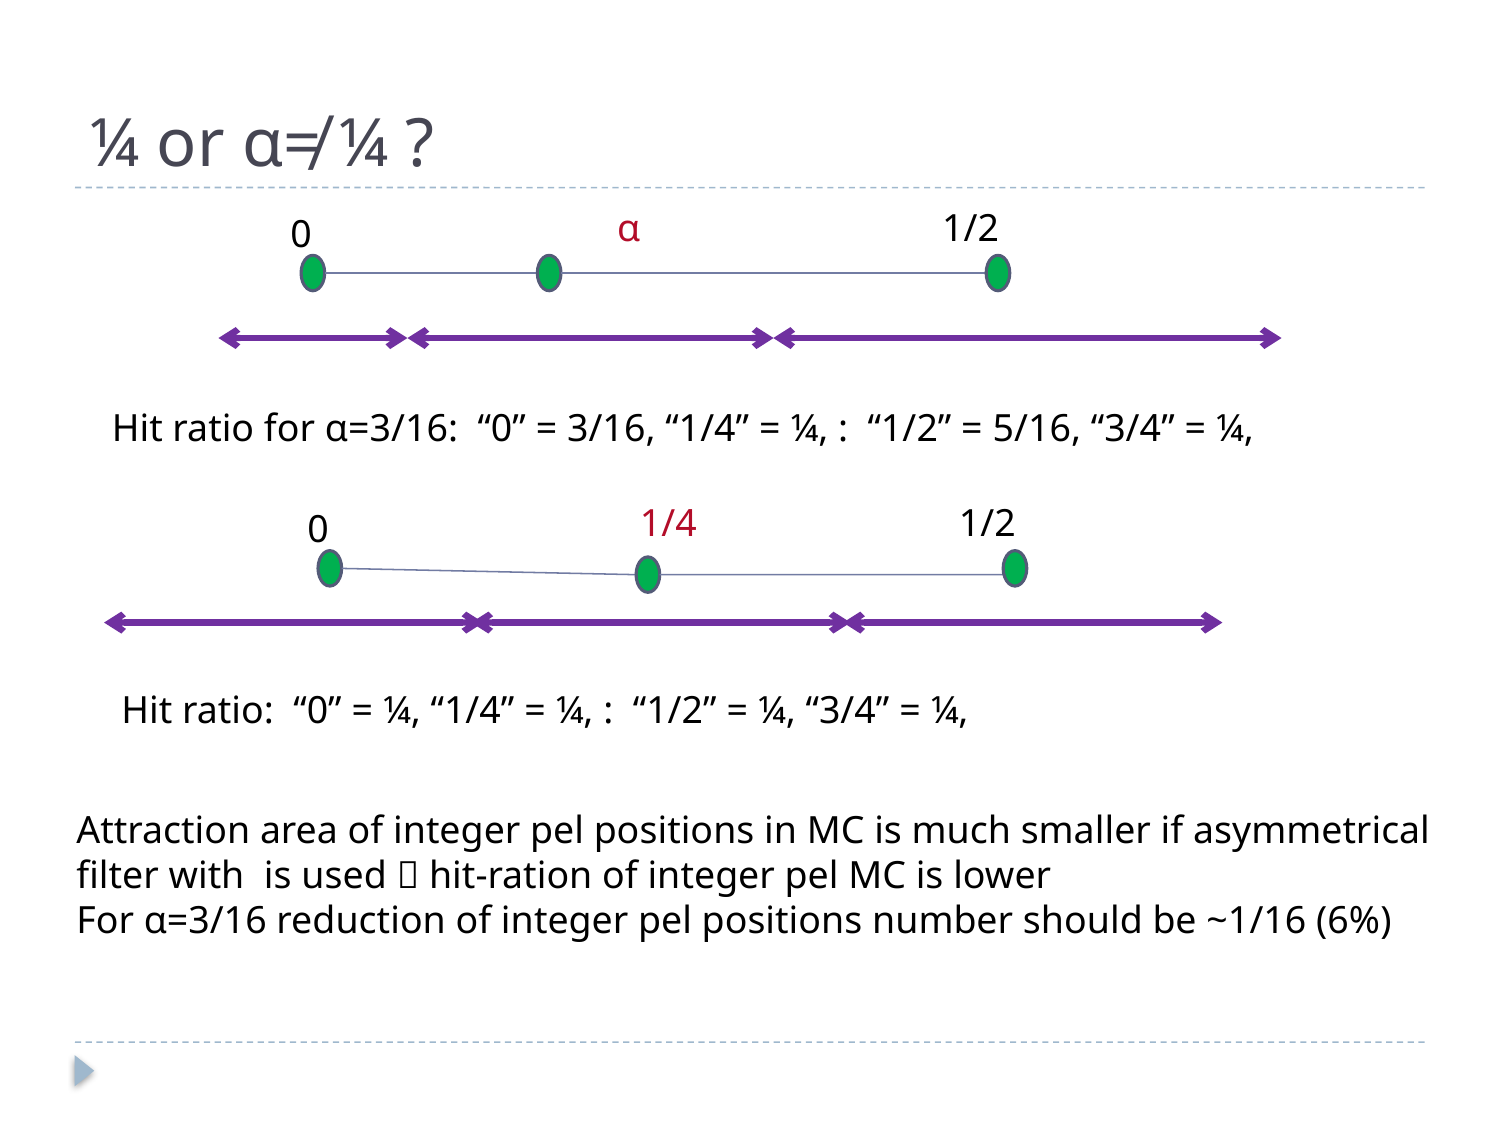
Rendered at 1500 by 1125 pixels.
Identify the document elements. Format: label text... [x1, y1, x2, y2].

text_box [316, 558, 344, 588]
text_box [535, 253, 563, 293]
text_box Hit ratio for α=3/16: “0” = 3/16, “1/4” = ¼, : “1/2” = 5/16, “3/4” = ¼, [97, 397, 1279, 457]
text_box [1001, 552, 1029, 588]
title ¼ or α≠ ¼ ? [75, 24, 1425, 188]
text_box 0 [292, 497, 344, 558]
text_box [341, 568, 637, 575]
text_box 1/4 [625, 491, 712, 552]
text_box [299, 263, 327, 293]
text_box 1/2 [944, 491, 1031, 552]
text_box Hit ratio: “0” = ¼, “1/4” = ¼, : “1/2” = ¼, “3/4” = ¼, [106, 679, 994, 739]
text_box [635, 555, 662, 594]
text_box α [602, 196, 655, 256]
text_box [984, 256, 1012, 293]
text_box 1/2 [927, 196, 1014, 256]
text_box 0 [275, 202, 327, 263]
